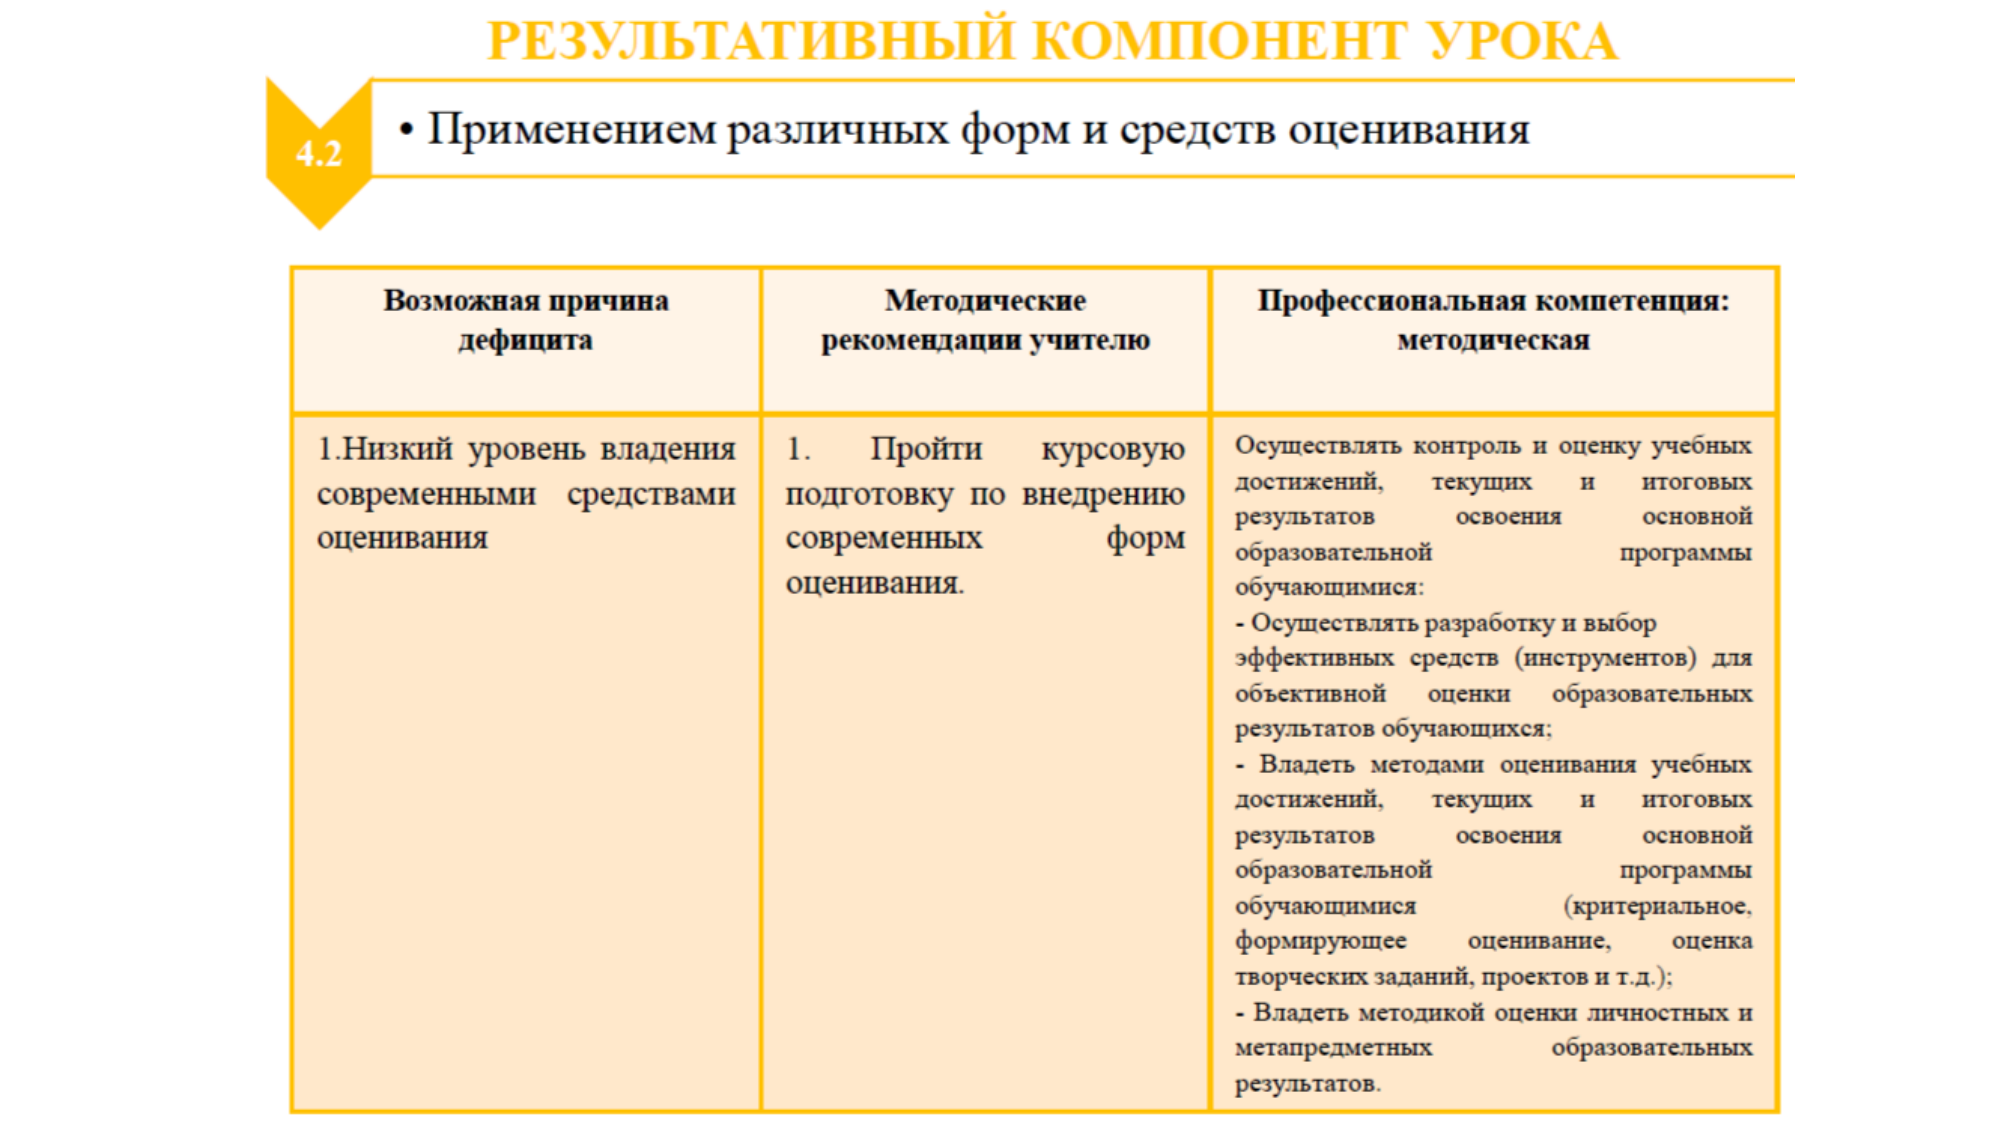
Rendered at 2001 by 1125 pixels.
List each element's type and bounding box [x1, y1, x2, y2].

picture [265, 1, 1795, 1125]
